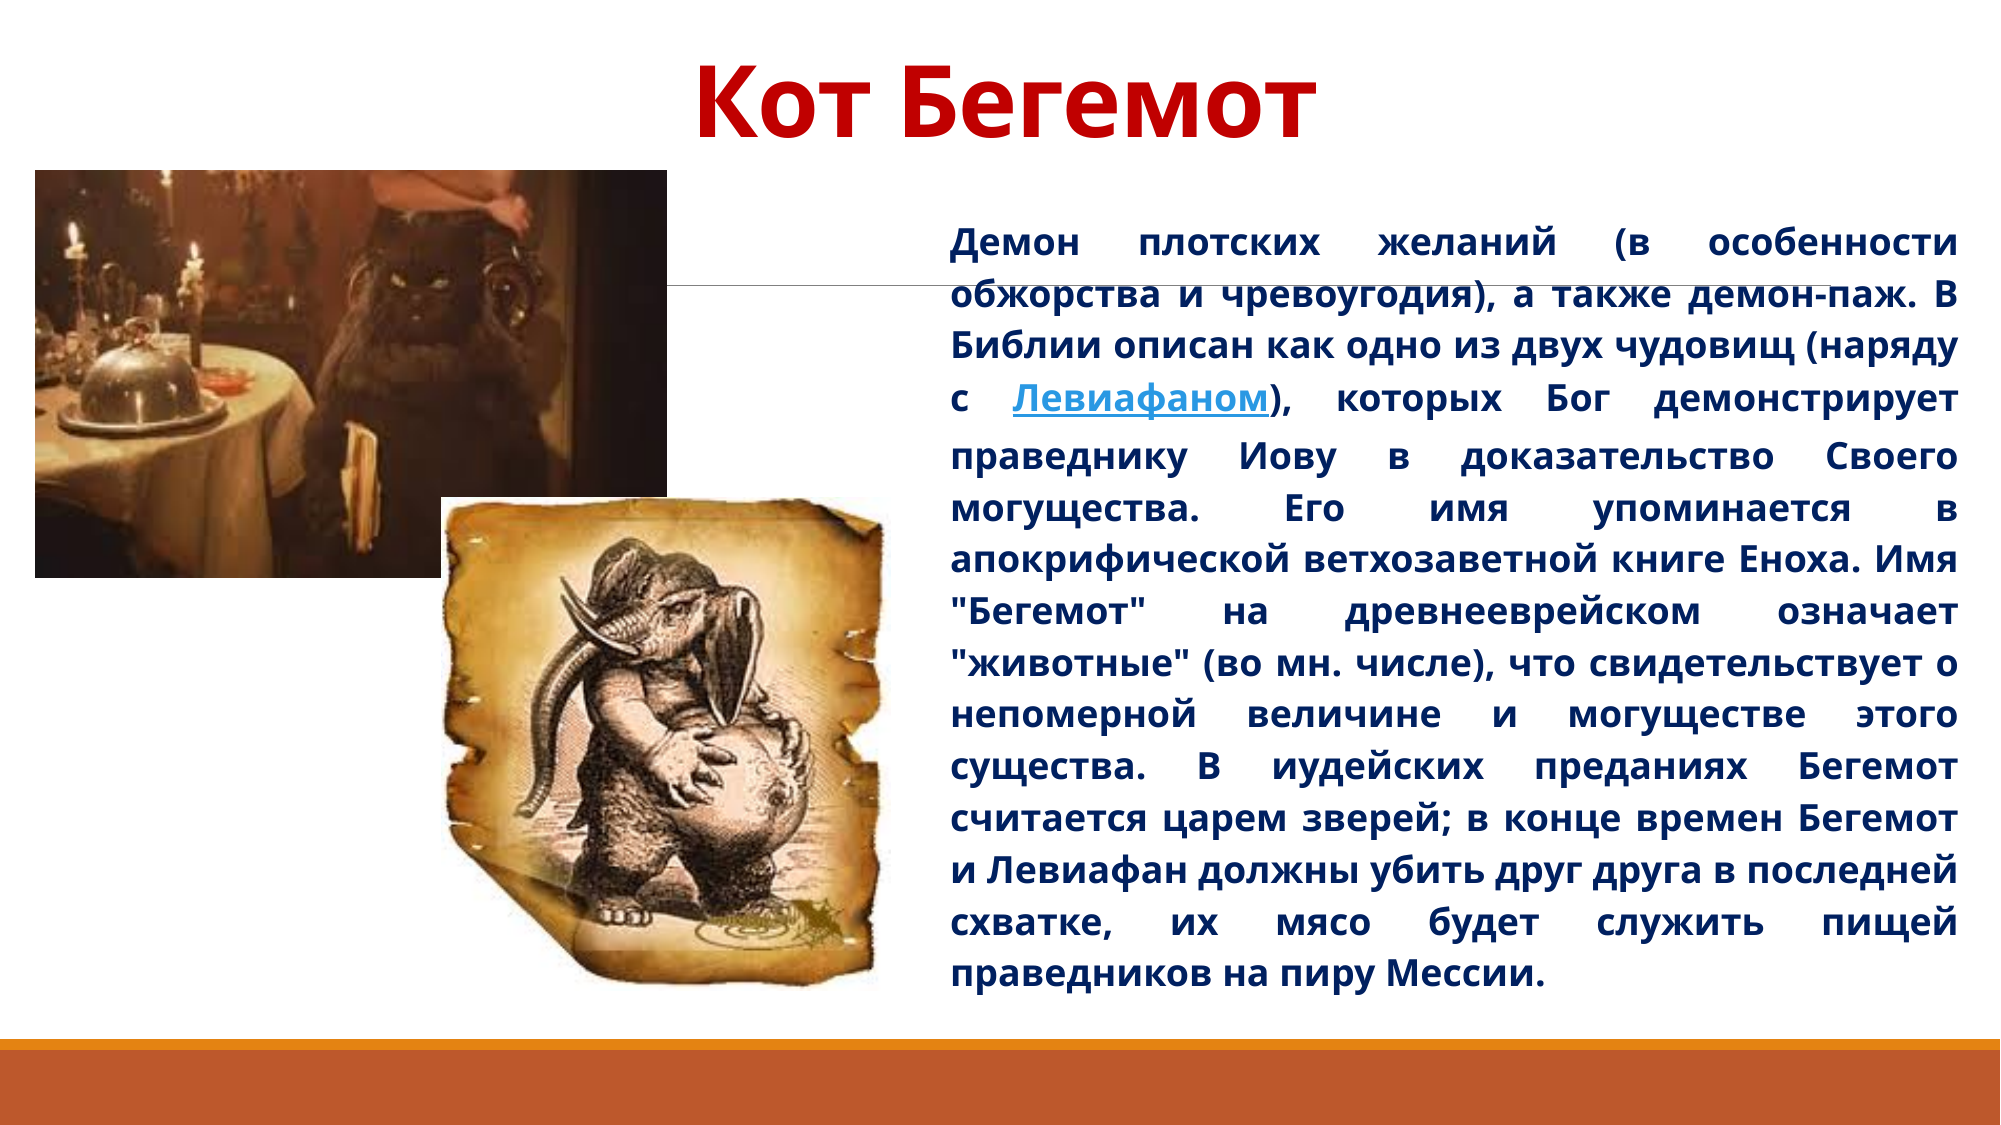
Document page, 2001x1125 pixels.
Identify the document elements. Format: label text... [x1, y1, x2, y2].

picture [440, 496, 892, 992]
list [35, 170, 667, 579]
text_box Демон плотских желаний (в особенности обжорства и чревоугодия), а также демон-паж. В Библии описан как одно из двух чудовищ (наряду с Левиафаном), которых Бог демонстрирует праведнику Иову в доказательство Своего могущества. Его имя упоминается в апокрифической ветхозаветной книге Еноха. Имя "Бегемот" на древнееврейском означает "животные" (во мн. числе), что свидетельствует о непомерной величине и могуществе этого существа. В иудейских преданиях Бегемот считается царем зверей; в конце времен Бегемот и Левиафан должны убить друг друга в последней схватке, их мясо будет служить пищей праведников на пиру Мессии. [935, 203, 1975, 1002]
title Кот Бегемот [180, 47, 1830, 285]
